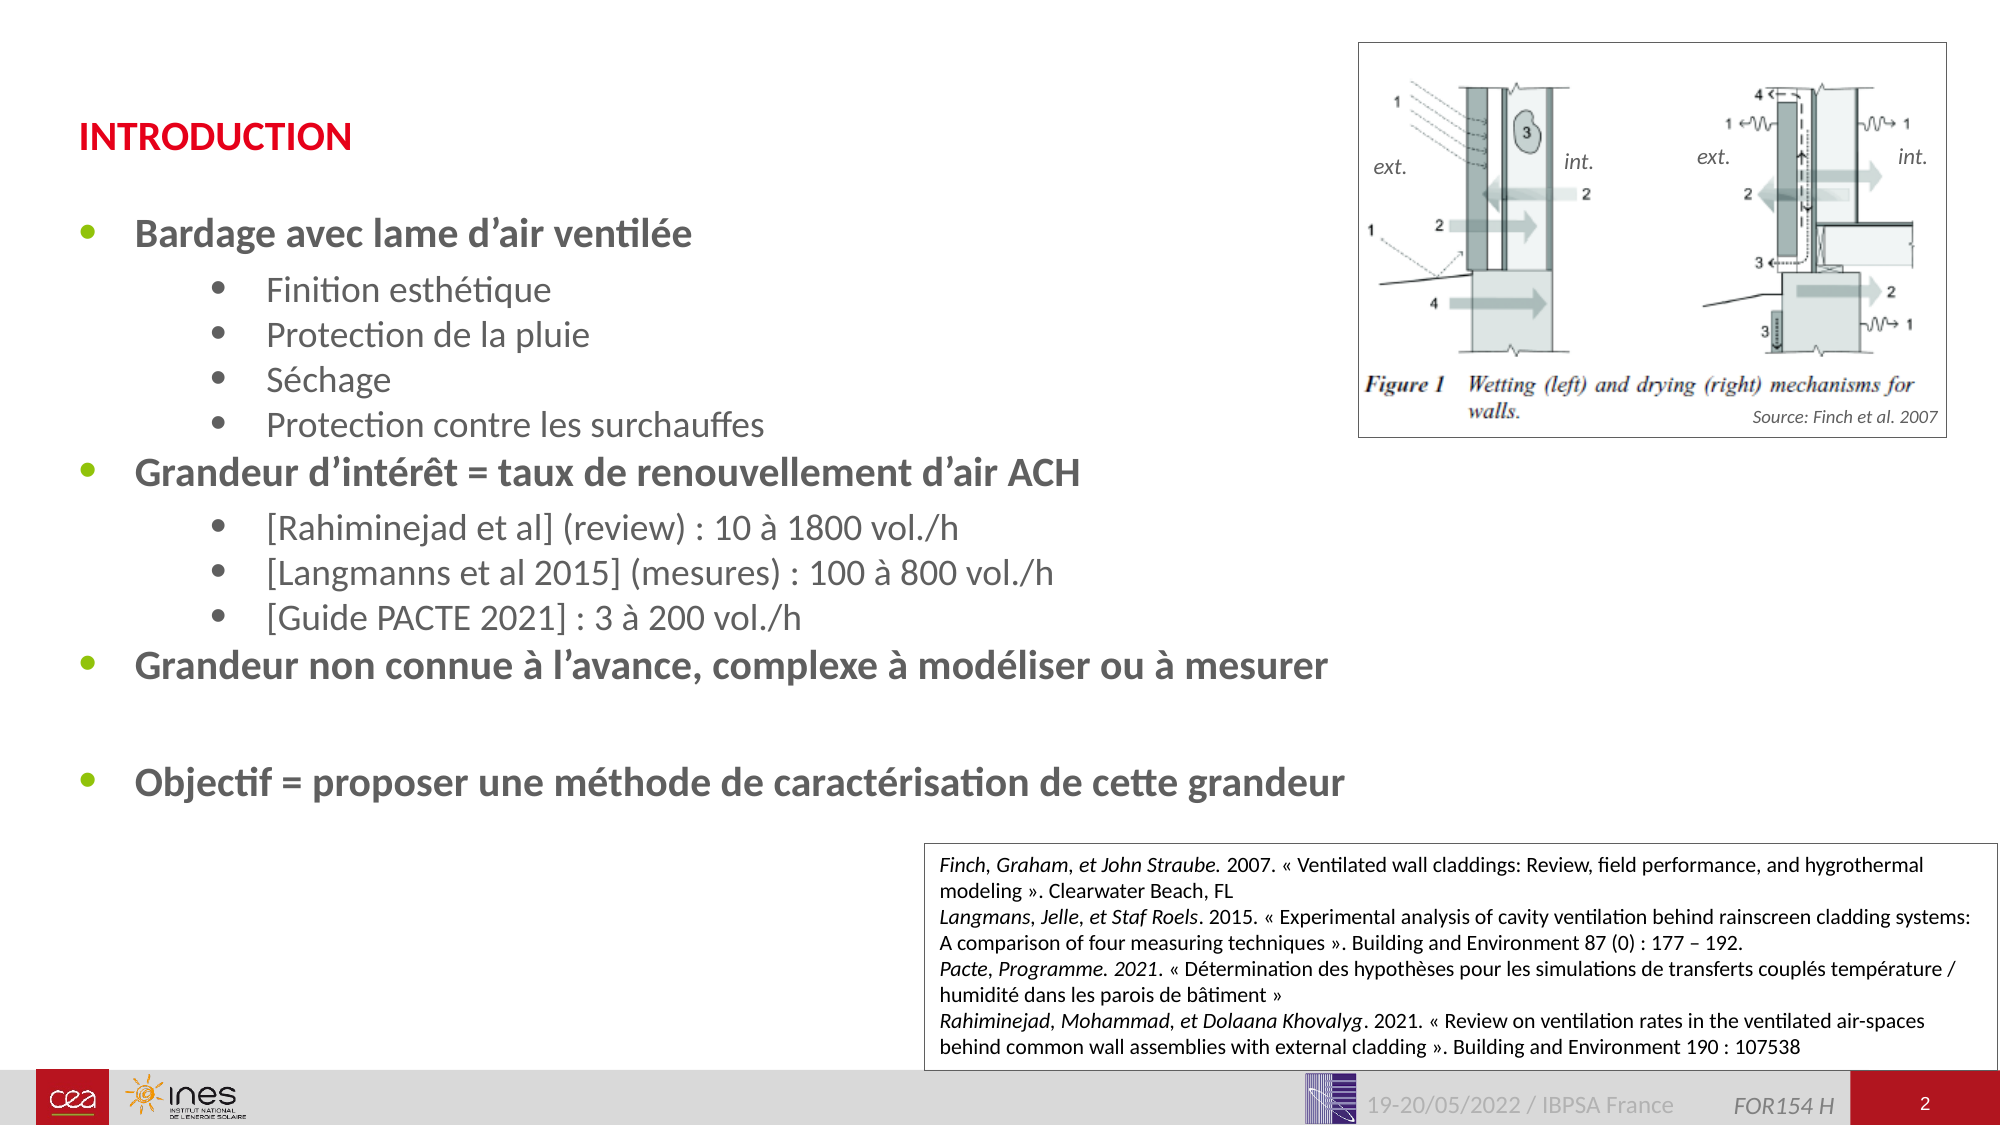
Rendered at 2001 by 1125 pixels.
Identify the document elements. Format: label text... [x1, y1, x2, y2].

picture [36, 1069, 109, 1125]
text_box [1358, 42, 1954, 438]
picture [1305, 1073, 1330, 1124]
footer 19-20/05/2022 / IBPSA France [1330, 1073, 1711, 1125]
list Bardage avec lame d’air ventilée Finition esthétique Protection de la pluie Séchage Protection contre les surchauffes Grandeur d’intérêt = taux de renouvellement d’air ACH [Rahiminejad et al] (review) : 10 à 1800 vol./h [Langmanns et al 2015] (mesures) : 100 à 800 vol./h [Guide PACTE 2021] : 3 à 200 vol./h Grandeur non connue à l’avance, complexe à modéliser ou à mesurer Objectif = proposer une méthode de caractérisation de cette grandeur [78, 206, 1922, 1035]
text_box Finch, Graham, et John Straube. 2007. « Ventilated wall claddings: Review, field performance, and hygrothermal modeling ». Clearwater Beach, FL Langmans, Jelle, et Staf Roels. 2015. « Experimental analysis of cavity ventilation behind rainscreen cladding systems: A comparison of four measuring techniques ». Building and Environment 87 (0) : 177 – 192. Pacte, Programme. 2021. « Détermination des hypothèses pour les simulations de transferts couplés température / humidité dans les parois de bâtiment » Rahiminejad, Mohammad, et Dolaana Khovalyg. 2021. « Review on ventilation rates in the ventilated air-spaces behind common wall assemblies with external cladding ». Building and Environment 190 : 107538 [924, 843, 1998, 1071]
list Introduction [78, 78, 1353, 190]
picture [125, 1074, 246, 1119]
slide_number 2 [1886, 1091, 1964, 1114]
